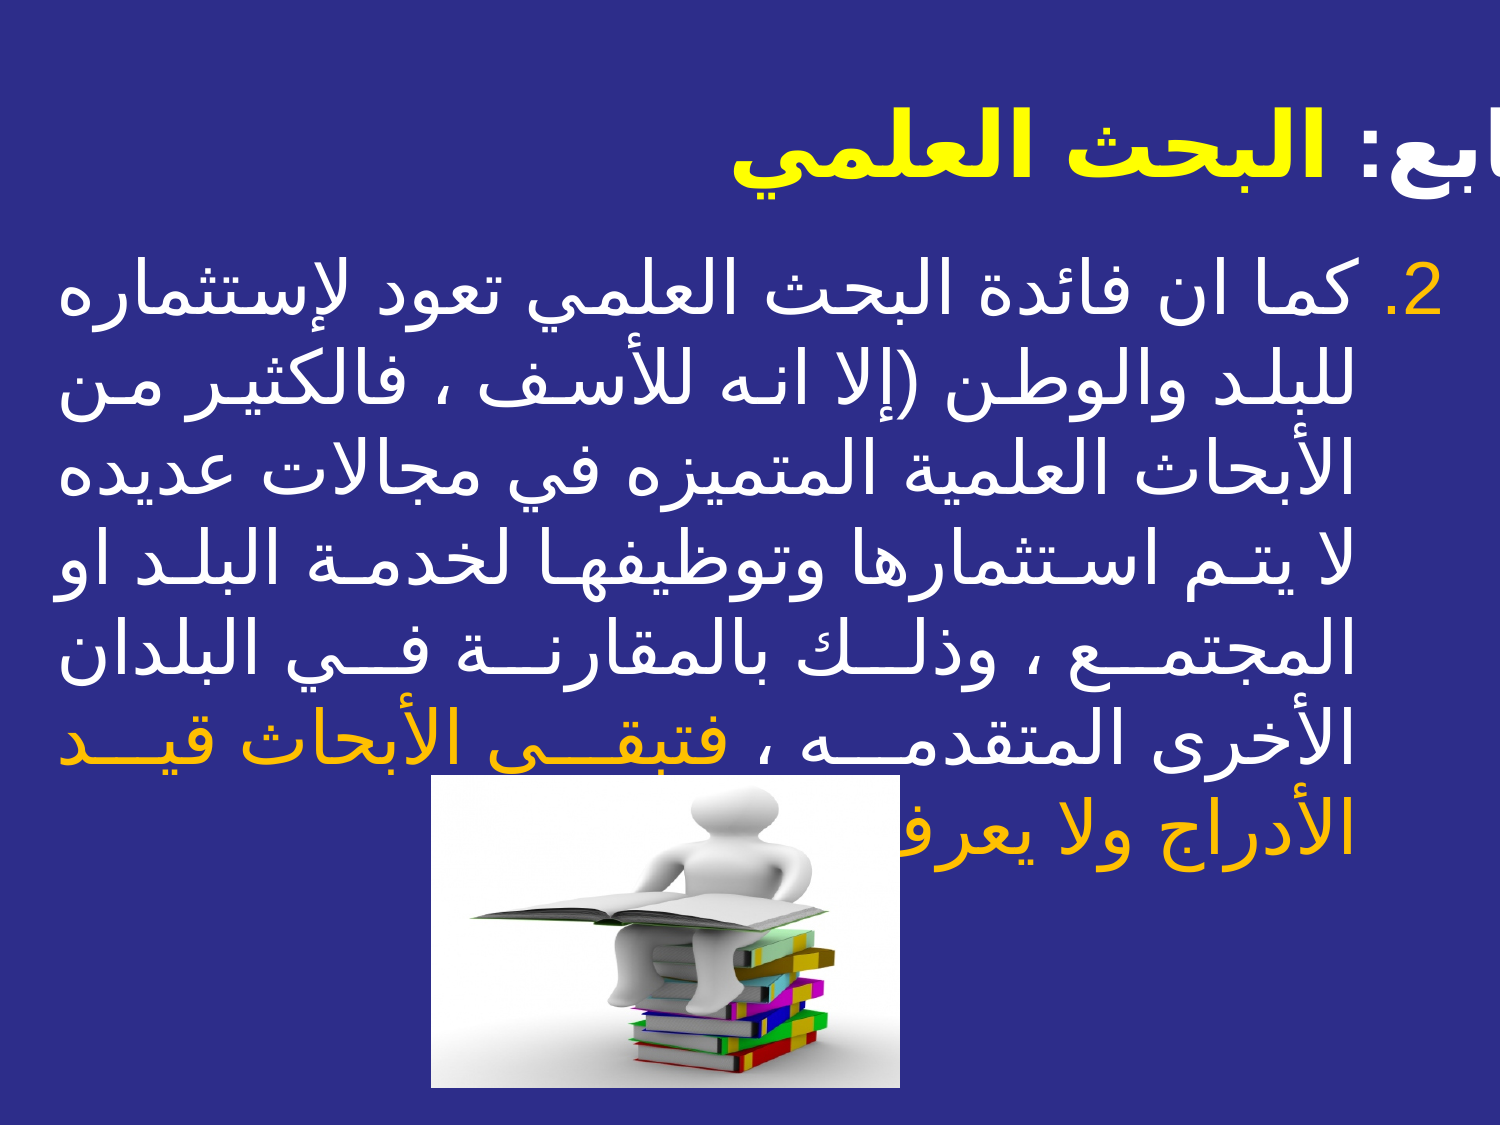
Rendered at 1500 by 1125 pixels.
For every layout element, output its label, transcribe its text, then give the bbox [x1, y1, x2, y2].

list كما ان فائدة البحث العلمي تعود لإستثماره للبلد والوطن (إلا انه للأسف ، فالكثير من الأبحاث العلمية المتميزه في مجالات عديده لا يتم استثمارها وتوظيفها لخدمة البلد او المجتمع ، وذلك بالمقارنة في البلدان الأخرى المتقدمه ، فتبقى الأبحاث قيد الأدراج ولا يعرف عنها شيئاً) [41, 231, 1459, 858]
text_box تابع: البحث العلمي [714, 78, 1500, 203]
picture [430, 774, 900, 1088]
